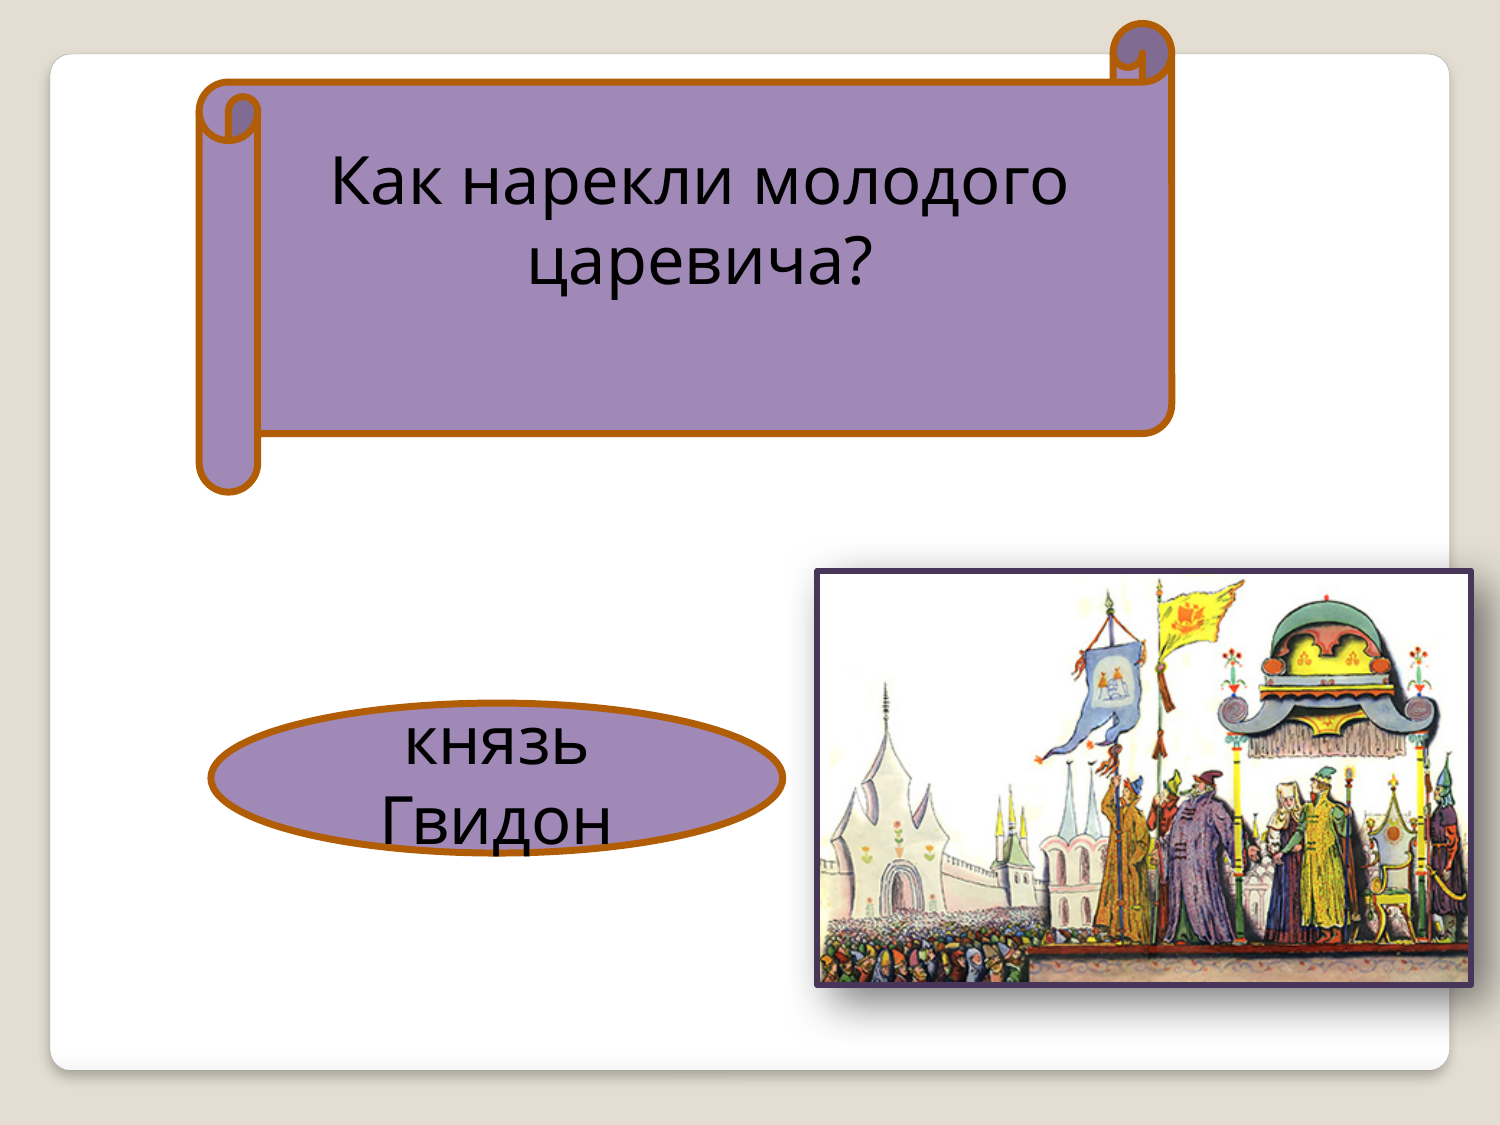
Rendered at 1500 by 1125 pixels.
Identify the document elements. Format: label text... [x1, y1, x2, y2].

text_box князь Гвидон [207, 699, 787, 857]
text_box Как нарекли молодого царевича? [195, 19, 1176, 496]
picture [820, 573, 1469, 982]
